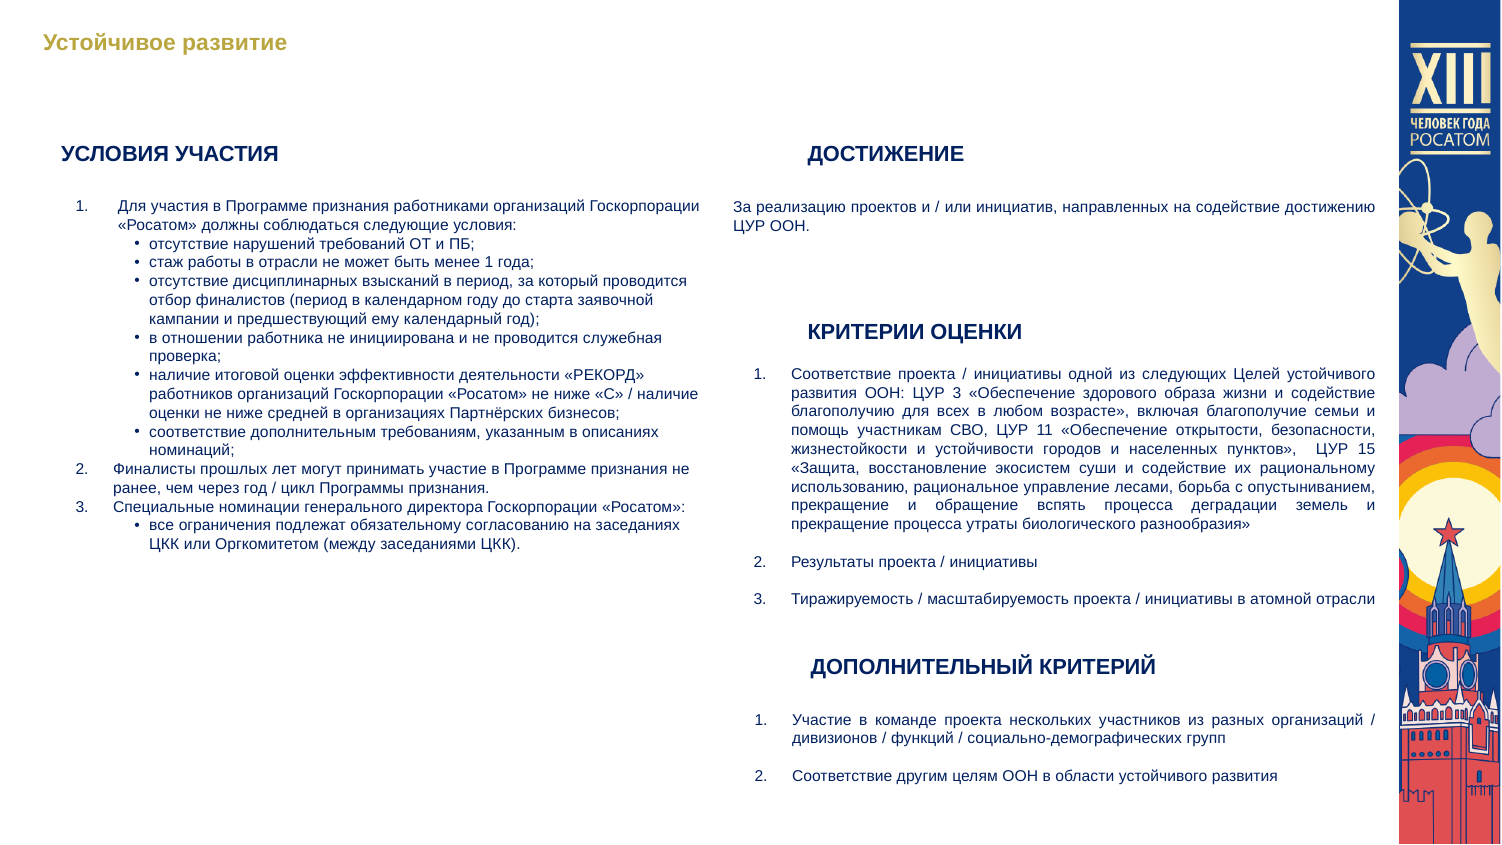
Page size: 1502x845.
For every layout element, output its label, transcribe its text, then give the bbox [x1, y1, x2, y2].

text_box Устойчивое развитие [28, 20, 1402, 63]
text_box Соответствие проекта / инициативы одной из следующих Целей устойчивого развития ООН: ЦУР 3 «Обеспечение здорового образа жизни и содействие благополучию для всех в любом возрасте», включая благополучие семьи и помощь участникам СВО, ЦУР 11 «Обеспечение открытости, безопасности, жизнестойкости и устойчивости городов и населенных пунктов», ЦУР 15 «Защита, восстановление экосистем суши и содействие их рациональному использованию, рациональное управление лесами, борьба с опустыниванием, прекращение и обращение вспять процесса деградации земель и прекращение процесса утраты биологического разнообразия» Результаты проекта / инициативы Тиражируемость / масштабируемость проекта / инициативы в атомной отрасли [738, 356, 1390, 634]
text_box УСЛОВИЯ УЧАСТИЯ [60, 126, 411, 169]
picture [0, 0, 1501, 844]
text_box КРИТЕРИИ ОЦЕНКИ [807, 304, 1158, 346]
text_box Участие в команде проекта нескольких участников из разных организаций / дивизионов / функций / социально-демографических групп Соответствие другим целям ООН в области устойчивого развития [739, 702, 1391, 811]
text_box Для участия в Программе признания работниками организаций Госкорпорации «Росатом» должны соблюдаться следующие условия: отсутствие нарушений требований ОТ и ПБ; стаж работы в отрасли не может быть менее 1 года; отсутствие дисциплинарных взысканий в период, за который проводится отбор финалистов (период в календарном году до старта заявочной кампании и предшествующий ему календарный год); в отношении работника не инициирована и не проводится служебная проверка; наличие итоговой оценки эффективности деятельности «РЕКОРД» работников организаций Госкорпорации «Росатом» не ниже «С» / наличие оценки не ниже средней в организациях Партнёрских бизнесов; соответствие дополнительным требованиям, указанным в описаниях номинаций; Финалисты прошлых лет могут принимать участие в Программе признания не ранее, чем через год / цикл Программы признания. Специальные номинации генерального директора Госкорпорации «Росатом»: все ограничения подлежат обязательному согласованию на заседаниях ЦКК или Оргкомитетом (между заседаниями ЦКК). [60, 188, 727, 561]
text_box За реализацию проектов и / или инициатив, направленных на содействие достижению ЦУР ООН. [718, 189, 1391, 243]
text_box ДОПОЛНИТЕЛЬНЫЙ КРИТЕРИЙ [810, 639, 1303, 699]
text_box ДОСТИЖЕНИЕ [807, 126, 1158, 168]
